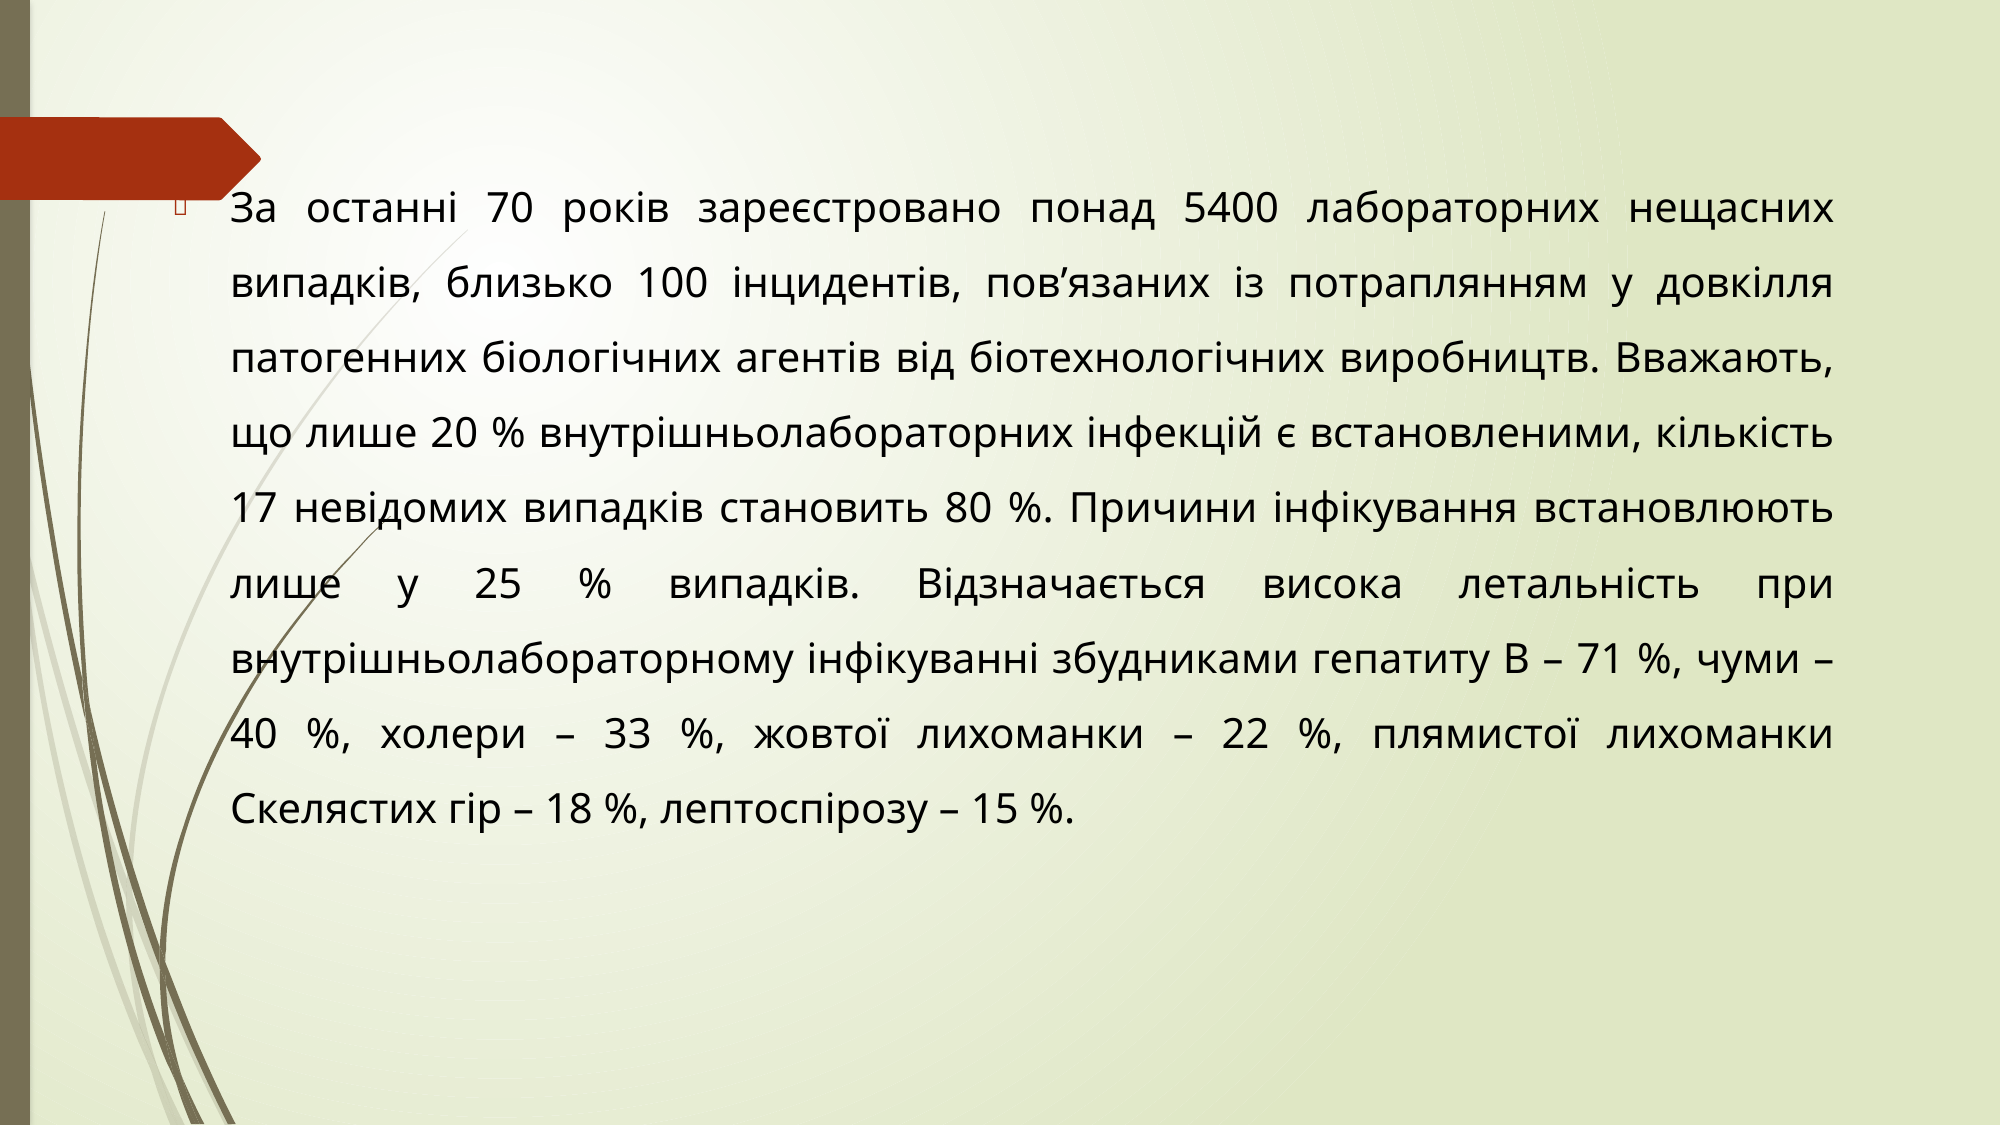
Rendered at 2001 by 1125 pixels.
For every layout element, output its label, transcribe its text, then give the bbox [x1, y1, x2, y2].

list За останні 70 років зареєстровано понад 5400 лабораторних нещасних випадків, близько 100 інцидентів, пов’язаних із потраплянням у довкілля патогенних біологічних агентів від біотехнологічних виробництв. Вважають, що лише 20 % внутрішньолабораторних інфекцій є встановленими, кількість 17 невідомих випадків становить 80 %. Причини інфікування встановлюють лише у 25 % випадків. Відзначається висока летальність при внутрішньолабораторному інфікуванні збудниками гепатиту В – 71 %, чуми – 40 %, холери – 33 %, жовтої лихоманки – 22 %, плямистої лихоманки Скелястих гір – 18 %, лептоспірозу – 15 %. [158, 148, 1850, 1026]
